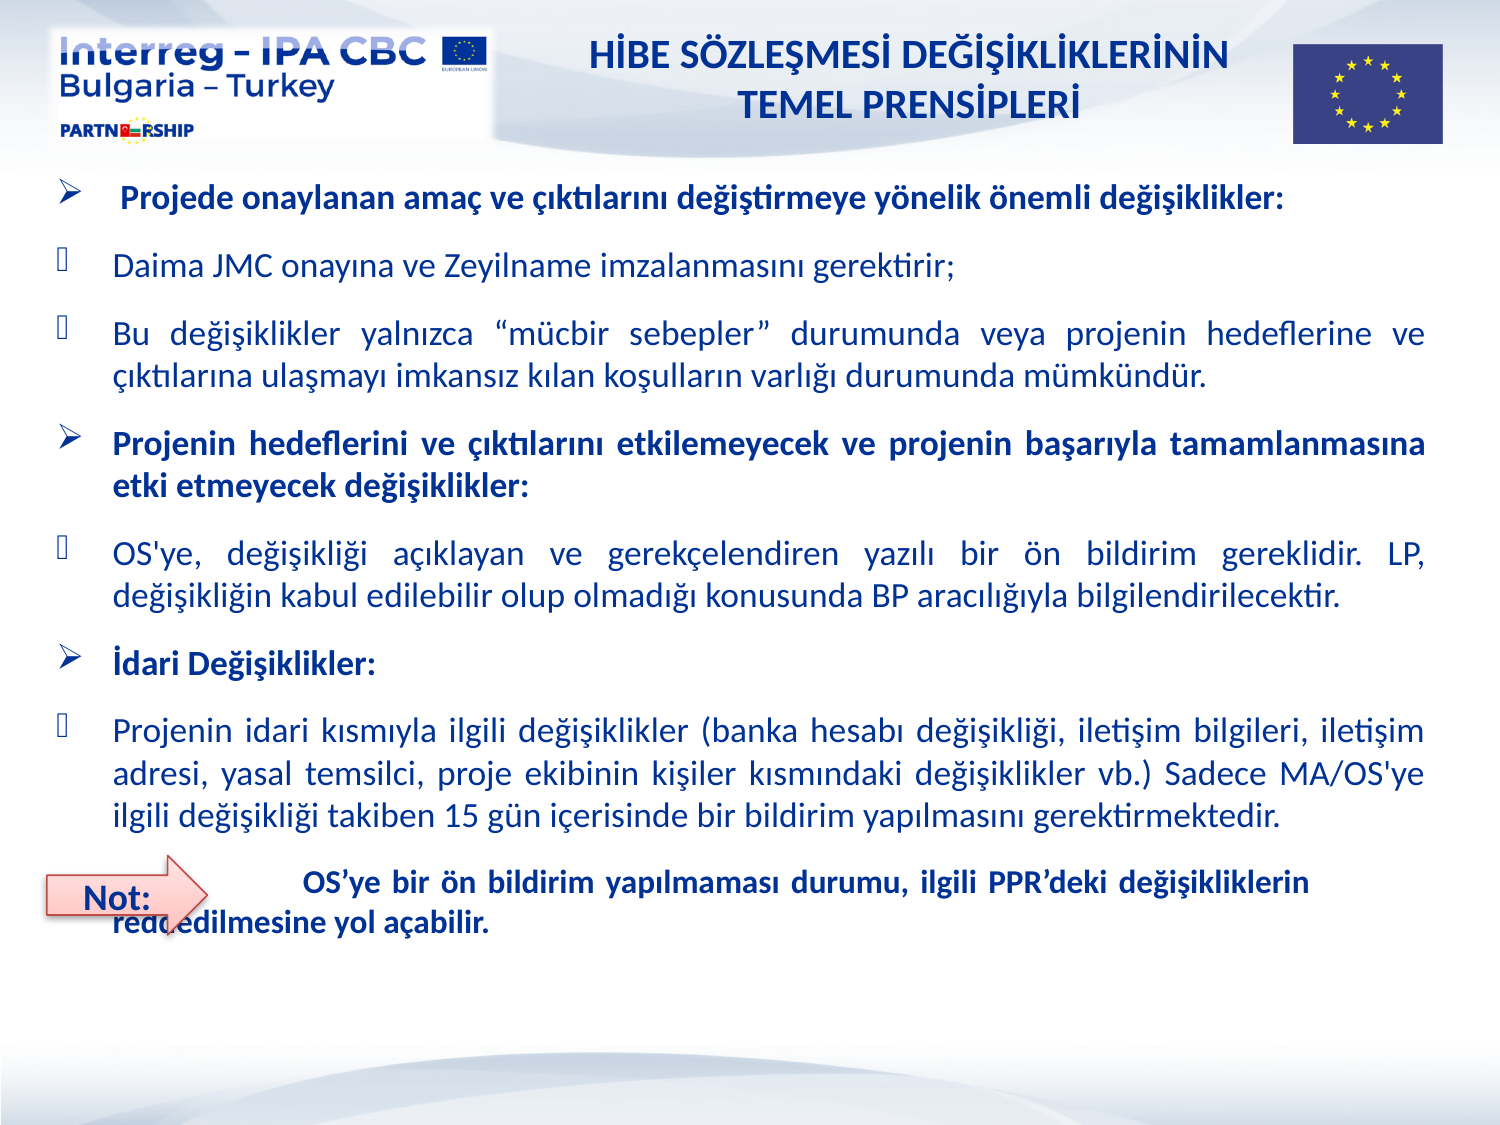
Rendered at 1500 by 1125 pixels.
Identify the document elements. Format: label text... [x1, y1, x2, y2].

picture [0, 1046, 1500, 1125]
text_box Projede onaylanan amaç ve çıktılarını değiştirmeye yönelik önemli değişiklikler: Daima JMC onayına ve Zeyilname imzalanmasını gerektirir; Bu değişiklikler yalnızca “mücbir sebepler” durumunda veya projenin hedeflerine ve çıktılarına ulaşmayı imkansız kılan koşulların varlığı durumunda mümkündür. Projenin hedeflerini ve çıktılarını etkilemeyecek ve projenin başarıyla tamamlanmasına etki etmeyecek değişiklikler: OS'ye, değişikliği açıklayan ve gerekçelendiren yazılı bir ön bildirim gereklidir. LP, değişikliğin kabul edilebilir olup olmadığı konusunda BP aracılığıyla bilgilendirilecektir. İdari Değişiklikler: Projenin idari kısmıyla ilgili değişiklikler (banka hesabı değişikliği, iletişim bilgileri, iletişim adresi, yasal temsilci, proje ekibinin kişiler kısmındaki değişiklikler vb.) Sadece MA/OS'ye ilgili değişikliği takiben 15 gün içerisinde bir bildirim yapılmasını gerektirmektedir. OS’ye bir ön bildirim yapılmaması durumu, ilgili PPR’deki değişikliklerin reddedilmesine yol açabilir. [41, 178, 1442, 1045]
picture [0, 0, 1500, 170]
text_box Not: [46, 854, 208, 936]
